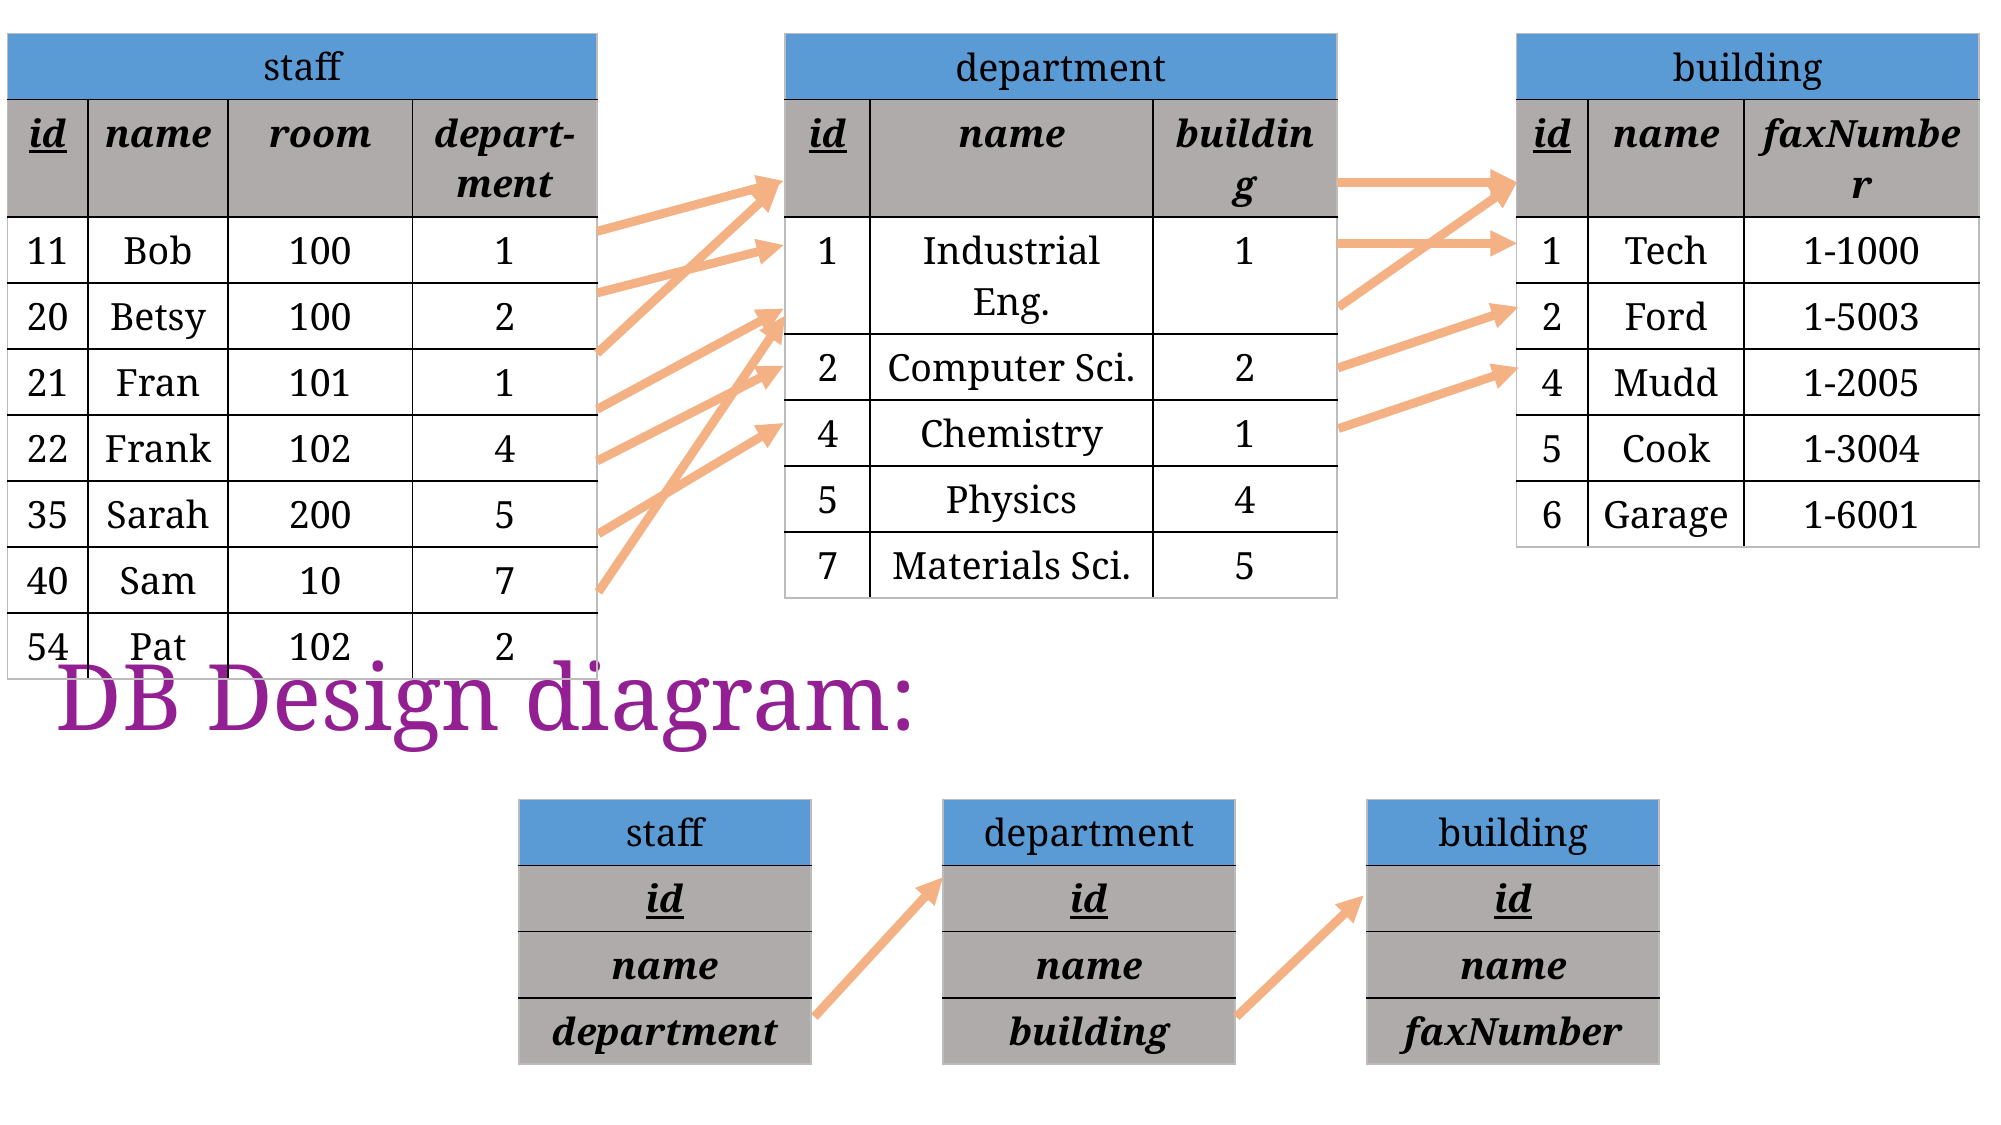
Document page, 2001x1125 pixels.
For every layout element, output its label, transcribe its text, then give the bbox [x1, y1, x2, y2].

table_cell 2 [413, 614, 596, 678]
table_cell id [1517, 100, 1587, 216]
table_cell 4 [786, 401, 869, 465]
table_cell 4 [1519, 350, 1587, 414]
table_header staff [8, 34, 596, 99]
table_cell 2 [1519, 284, 1587, 348]
table_cell Bob [89, 218, 227, 282]
table_cell name [89, 100, 227, 216]
table_cell 54 [8, 614, 87, 678]
table_cell department [520, 999, 810, 1063]
table_cell Chemistry [871, 401, 1152, 465]
table_header department [786, 34, 1336, 99]
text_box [814, 877, 943, 1017]
table_cell name [520, 932, 810, 997]
table_cell 102 [229, 614, 412, 678]
table_cell Tech [1589, 218, 1743, 282]
table_cell 5 [1154, 533, 1336, 597]
table_cell 11 [8, 218, 87, 282]
table_cell 5 [1517, 416, 1587, 480]
table_cell 7 [413, 548, 596, 612]
table_cell faxNumber [1368, 999, 1658, 1063]
table_cell Cook [1589, 416, 1743, 480]
table_cell Sam [89, 548, 227, 612]
table_cell 1-5003 [1745, 284, 1978, 348]
table_cell id [786, 100, 869, 216]
table_cell 2 [413, 284, 596, 348]
table_cell name [944, 932, 1234, 997]
table_cell Fran [89, 350, 227, 414]
table_cell Physics [871, 467, 1152, 531]
table_cell 4 [413, 416, 596, 480]
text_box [1236, 895, 1364, 1017]
table_cell 1-6001 [1745, 482, 1978, 546]
table_cell 5 [786, 467, 869, 531]
table_cell building [944, 999, 1234, 1063]
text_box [598, 247, 785, 593]
table_cell id [1368, 866, 1658, 931]
table_cell 1 [1154, 218, 1336, 333]
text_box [597, 180, 784, 232]
table_header building [1368, 800, 1658, 865]
table_cell depart-ment [413, 100, 596, 216]
table_cell 1-1000 [1745, 218, 1978, 282]
table_cell 100 [229, 284, 412, 348]
table_cell 1 [786, 218, 869, 333]
table_cell Ford [1589, 284, 1743, 348]
table_cell 2 [786, 335, 869, 399]
table_cell 102 [229, 416, 412, 480]
table_cell 2 [1154, 335, 1336, 399]
table_cell 1 [1519, 218, 1587, 282]
table_cell 20 [8, 284, 87, 348]
table_cell 200 [229, 482, 412, 546]
table_cell Pat [89, 614, 227, 678]
table_cell 10 [229, 548, 412, 612]
table_cell 21 [8, 350, 87, 414]
table_cell building [1154, 100, 1336, 216]
table_cell room [229, 100, 412, 216]
table_cell name [871, 100, 1152, 216]
table_cell id [520, 866, 810, 931]
table_cell Mudd [1589, 350, 1743, 414]
table_cell 1 [413, 350, 596, 414]
table_cell 22 [8, 416, 87, 480]
table_header building [1517, 34, 1978, 99]
table_header department [944, 800, 1234, 865]
table_cell 101 [229, 350, 412, 414]
table_cell id [944, 866, 1234, 931]
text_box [1337, 182, 1519, 429]
table_cell 35 [8, 482, 87, 546]
table_cell 1 [1154, 401, 1336, 465]
table_cell Computer Sci. [871, 335, 1152, 399]
table_cell 1-3004 [1745, 416, 1978, 480]
table_cell 5 [413, 482, 596, 546]
table_cell Sarah [89, 482, 227, 546]
table_cell 1-2005 [1745, 350, 1978, 414]
table_cell Betsy [89, 284, 227, 348]
table_cell Materials Sci. [871, 533, 1152, 597]
table_header staff [520, 800, 810, 865]
table_cell 4 [1154, 467, 1336, 531]
table_cell Garage [1589, 482, 1743, 546]
table_cell faxNumber [1745, 100, 1978, 216]
table_cell name [1368, 932, 1658, 997]
table_cell 100 [229, 218, 412, 282]
table_cell Frank [89, 416, 227, 480]
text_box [597, 185, 779, 308]
table_cell 40 [8, 548, 87, 612]
table_cell name [1589, 100, 1743, 216]
table_cell Industrial Eng. [871, 218, 1152, 333]
table_cell 7 [786, 533, 869, 597]
table_cell id [8, 100, 87, 216]
table_cell 6 [1517, 482, 1587, 546]
table_cell 1 [413, 218, 596, 282]
title DB Design diagram: [40, 593, 1202, 810]
